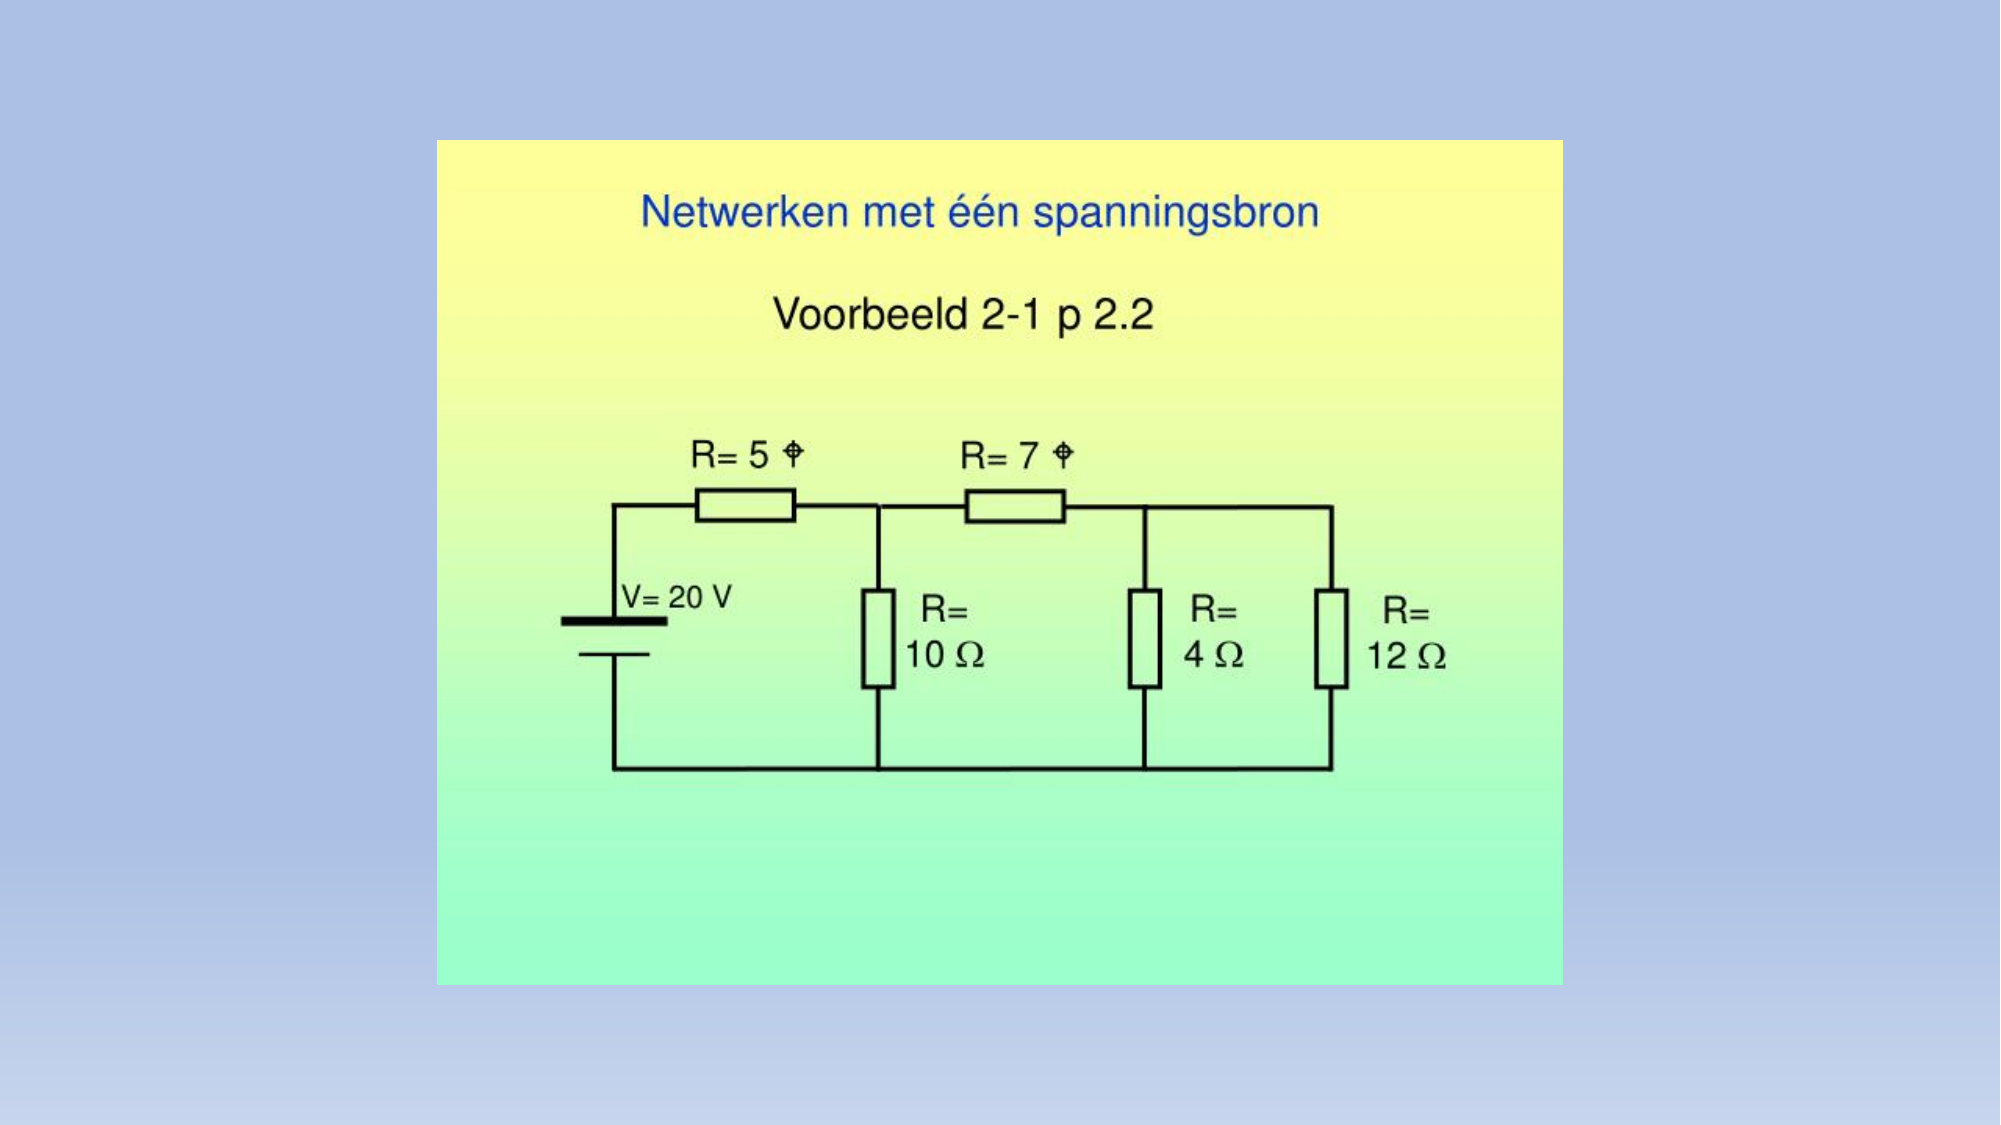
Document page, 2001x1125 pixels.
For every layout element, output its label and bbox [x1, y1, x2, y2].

picture [437, 140, 1563, 985]
